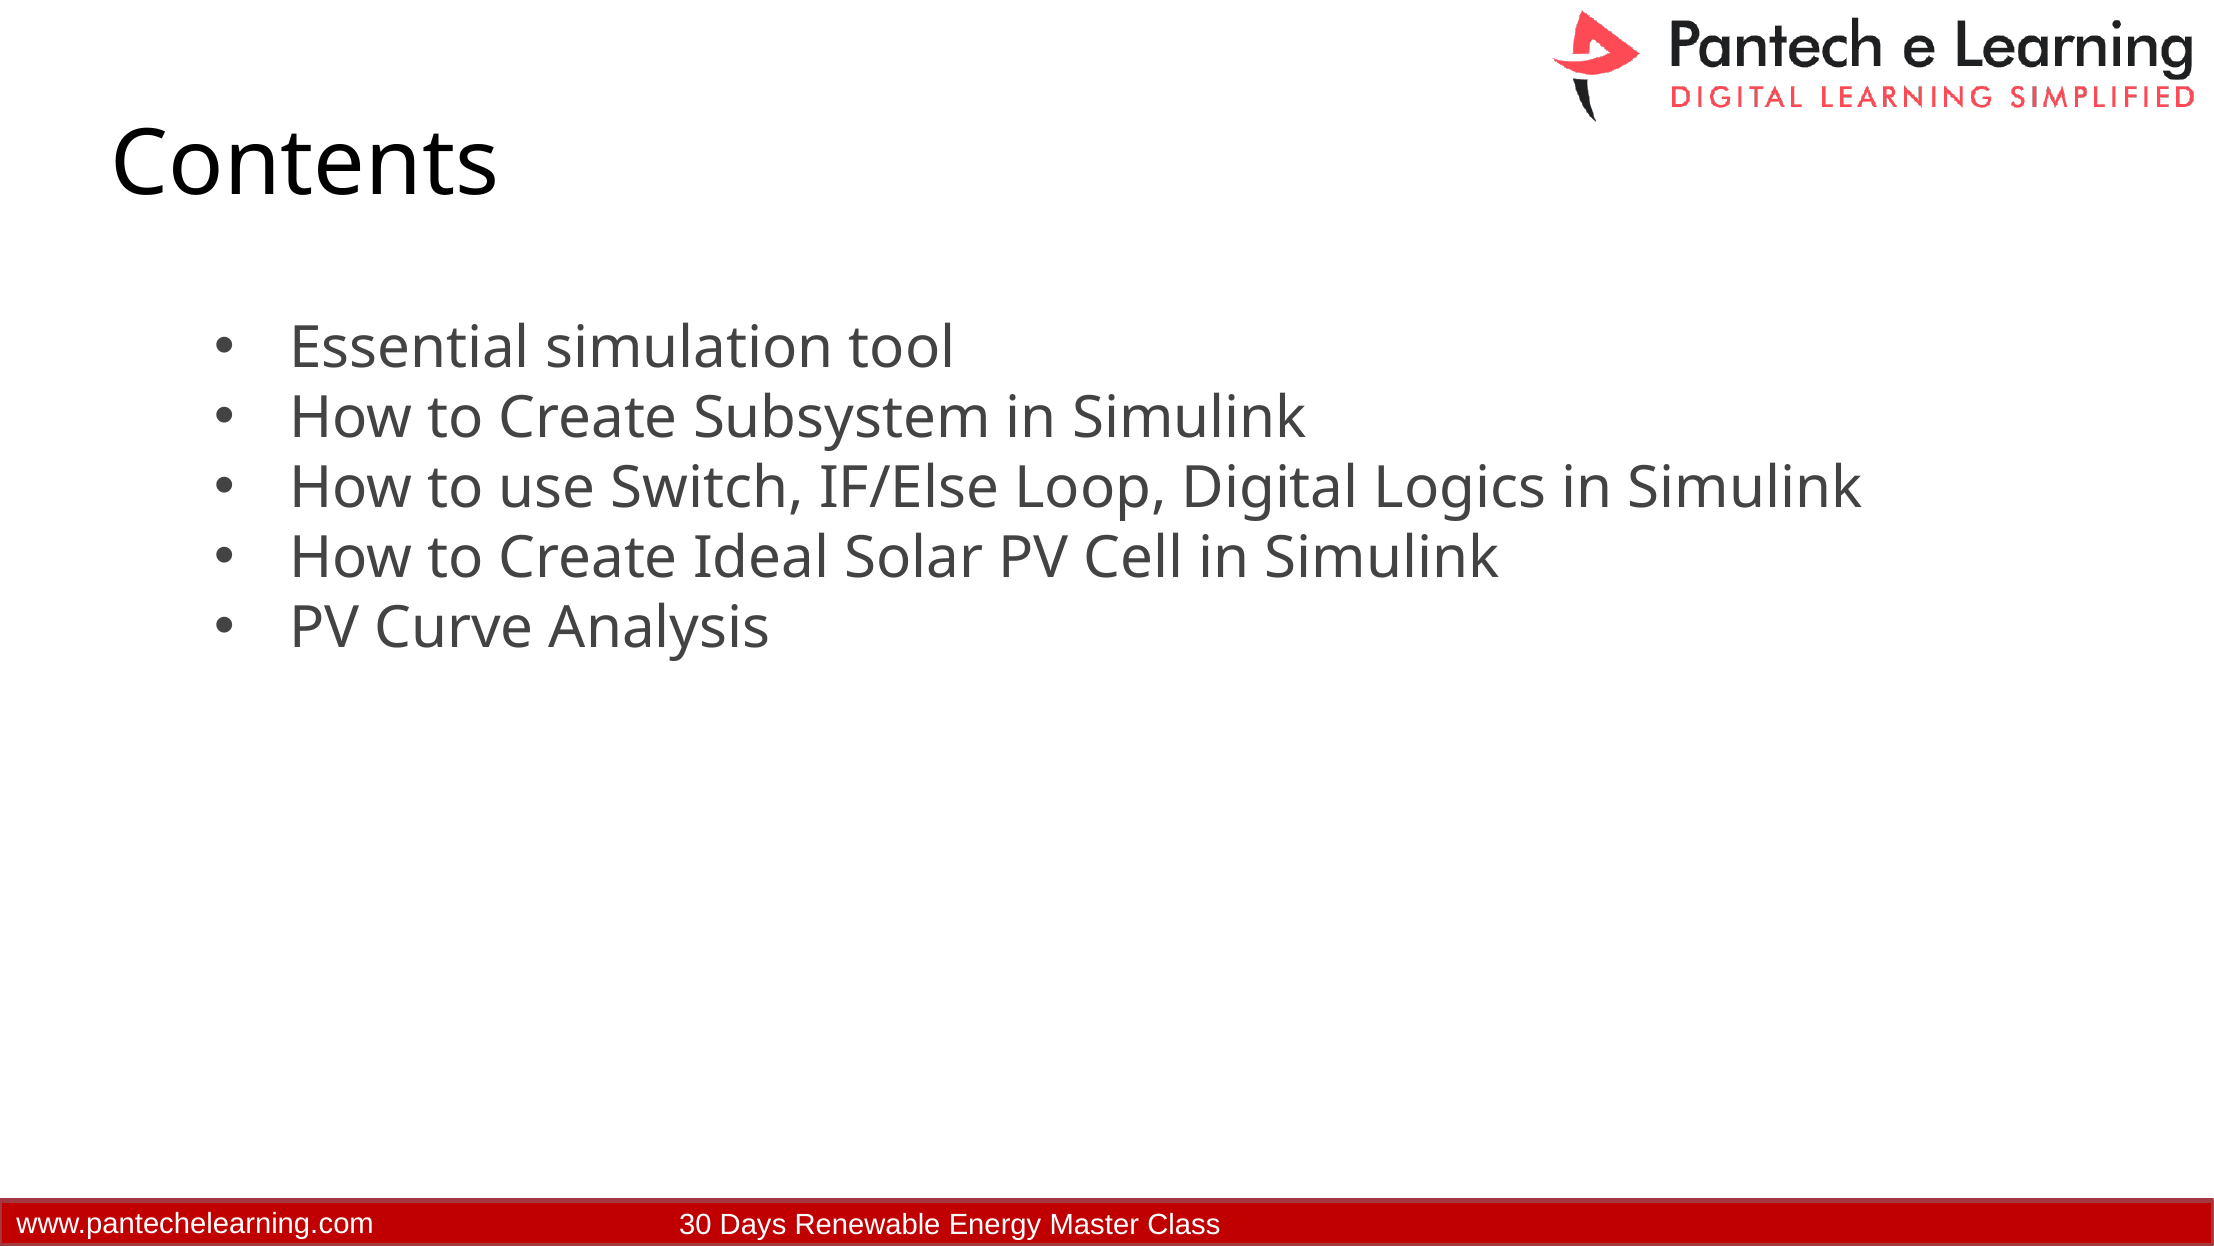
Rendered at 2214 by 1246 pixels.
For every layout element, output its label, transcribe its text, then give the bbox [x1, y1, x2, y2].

picture [1522, 0, 2214, 175]
title Contents [110, 99, 2105, 216]
list Essential simulation tool How to Create Subsystem in Simulink How to use Switch, IF/Else Loop, Digital Logics in Simulink How to Create Ideal Solar PV Cell in Simulink PV Curve Analysis [174, 294, 2040, 730]
